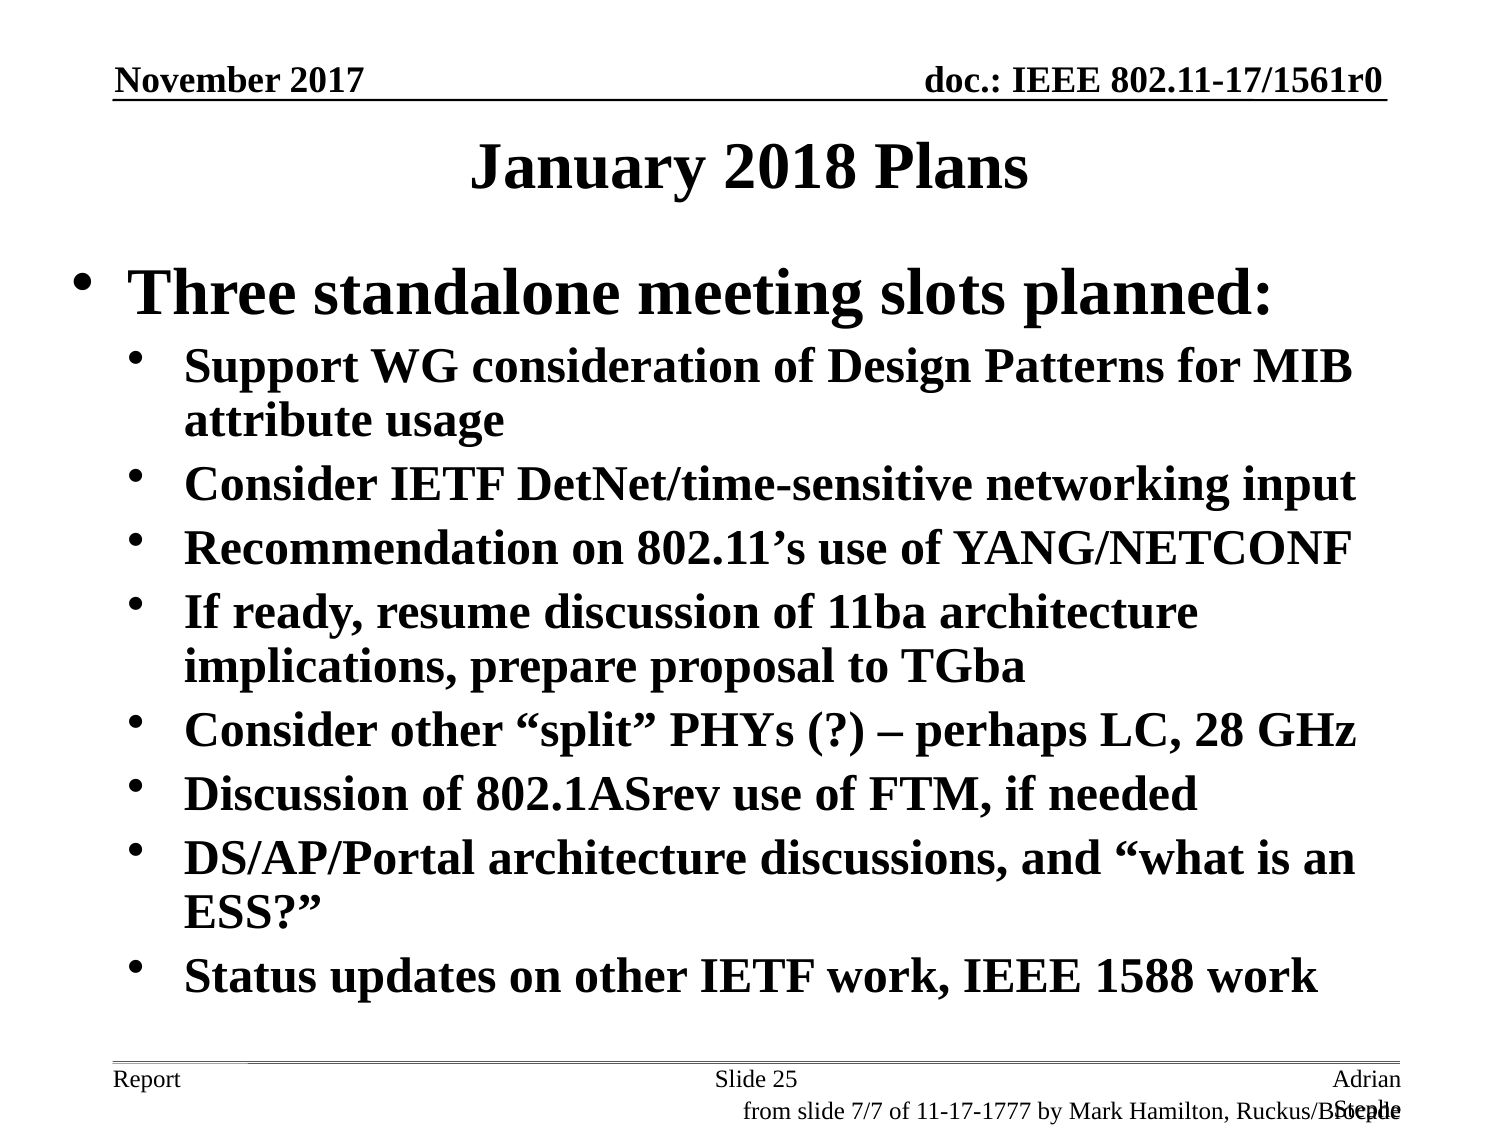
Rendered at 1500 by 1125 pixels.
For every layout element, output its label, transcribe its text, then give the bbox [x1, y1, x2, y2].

title January 2018 Plans [112, 112, 1388, 212]
slide_number Slide 25 [711, 1061, 801, 1093]
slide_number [114, 54, 374, 101]
list Three standalone meeting slots planned: Support WG consideration of Design Patterns for MIB attribute usage Consider IETF DetNet/time-sensitive networking input Recommendation on 802.11’s use of YANG/NETCONF If ready, resume discussion of 11ba architecture implications, prepare proposal to TGba Consider other “split” PHYs (?) – perhaps LC, 28 GHz Discussion of 802.1ASrev use of FTM, if needed DS/AP/Portal architecture discussions, and “what is an ESS?” Status updates on other IETF work, IEEE 1588 work [56, 249, 1444, 1063]
text_box from slide 7/7 of 11-17-1777 by Mark Hamilton, Ruckus/Brocade [343, 1087, 1417, 1125]
footer Adrian Stephens, Intel Corporation [1324, 1061, 1402, 1093]
